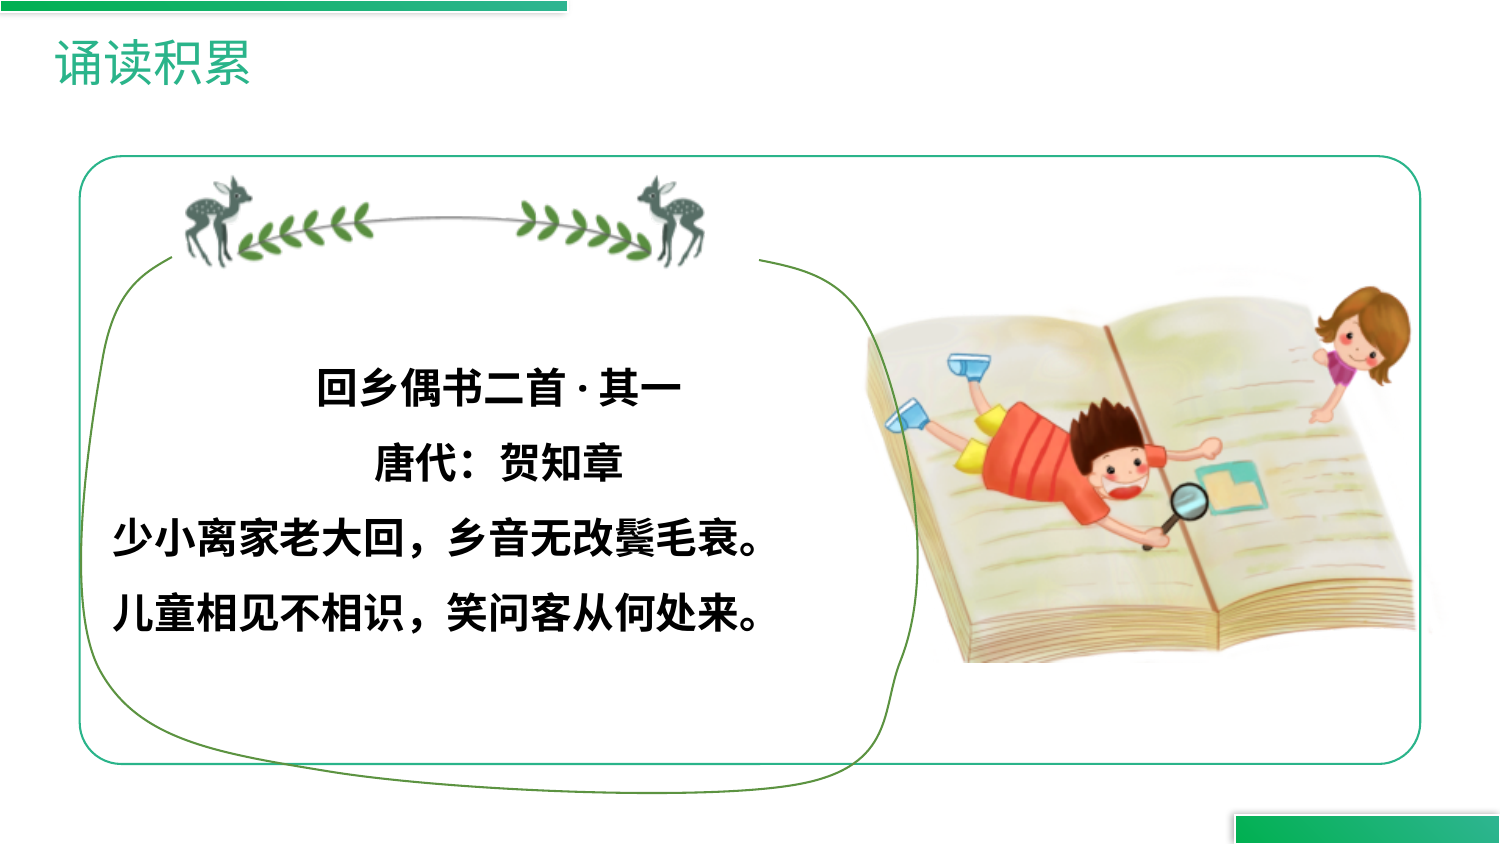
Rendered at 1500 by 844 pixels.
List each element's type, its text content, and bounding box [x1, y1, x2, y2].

text_box [107, 259, 857, 331]
text_box [79, 361, 901, 795]
text_box 回乡偶书二首·其一 唐代：贺知章 少小离家老大回，乡音无改鬓毛衰。 儿童相见不相识，笑问客从何处来。 [101, 331, 857, 643]
list 诵读积累 [41, 32, 382, 94]
picture [156, 144, 744, 291]
picture [857, 257, 1456, 663]
